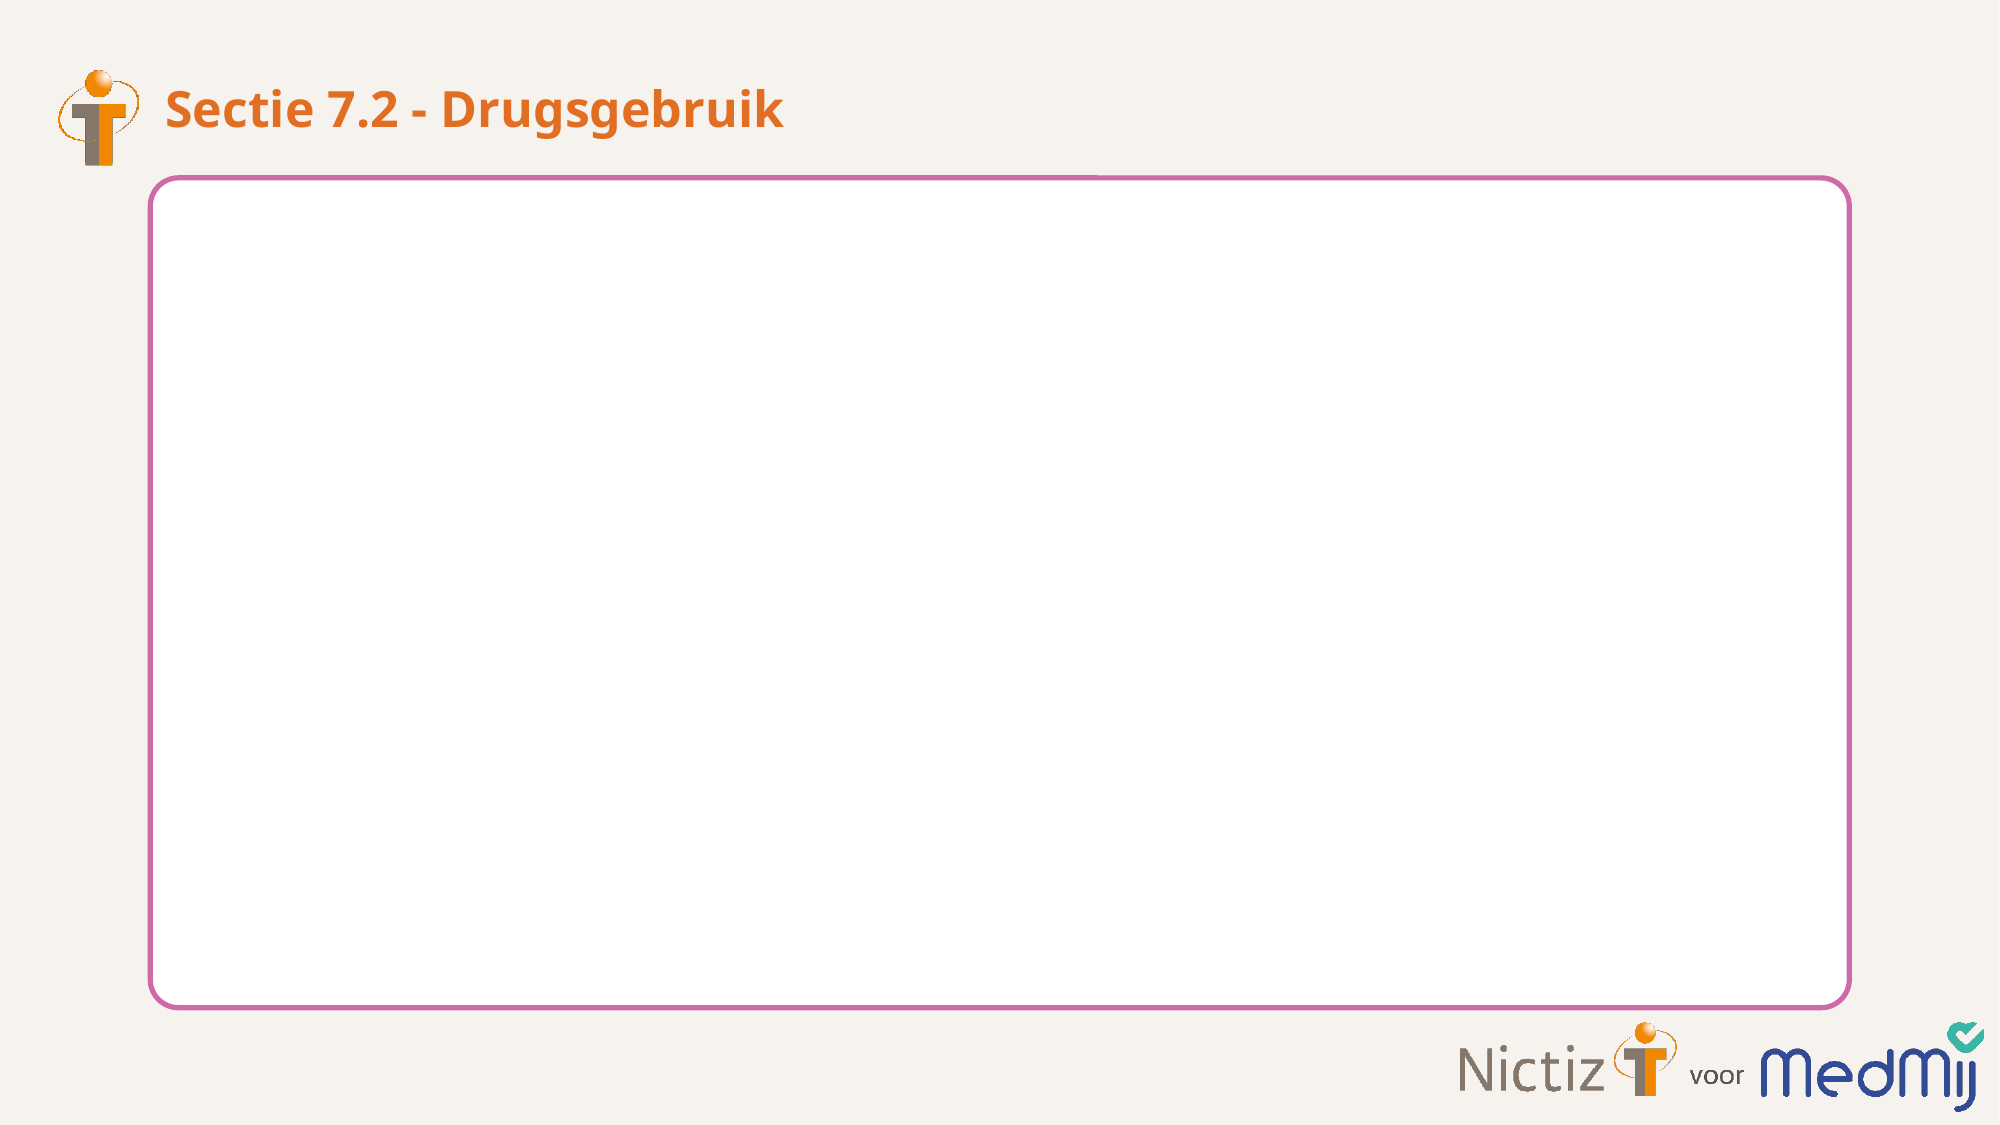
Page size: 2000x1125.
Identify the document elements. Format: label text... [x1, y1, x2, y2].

title Sectie 7.2 - Drugsgebruik [150, 76, 1850, 165]
picture [1457, 1019, 1988, 1113]
picture [50, 66, 151, 187]
